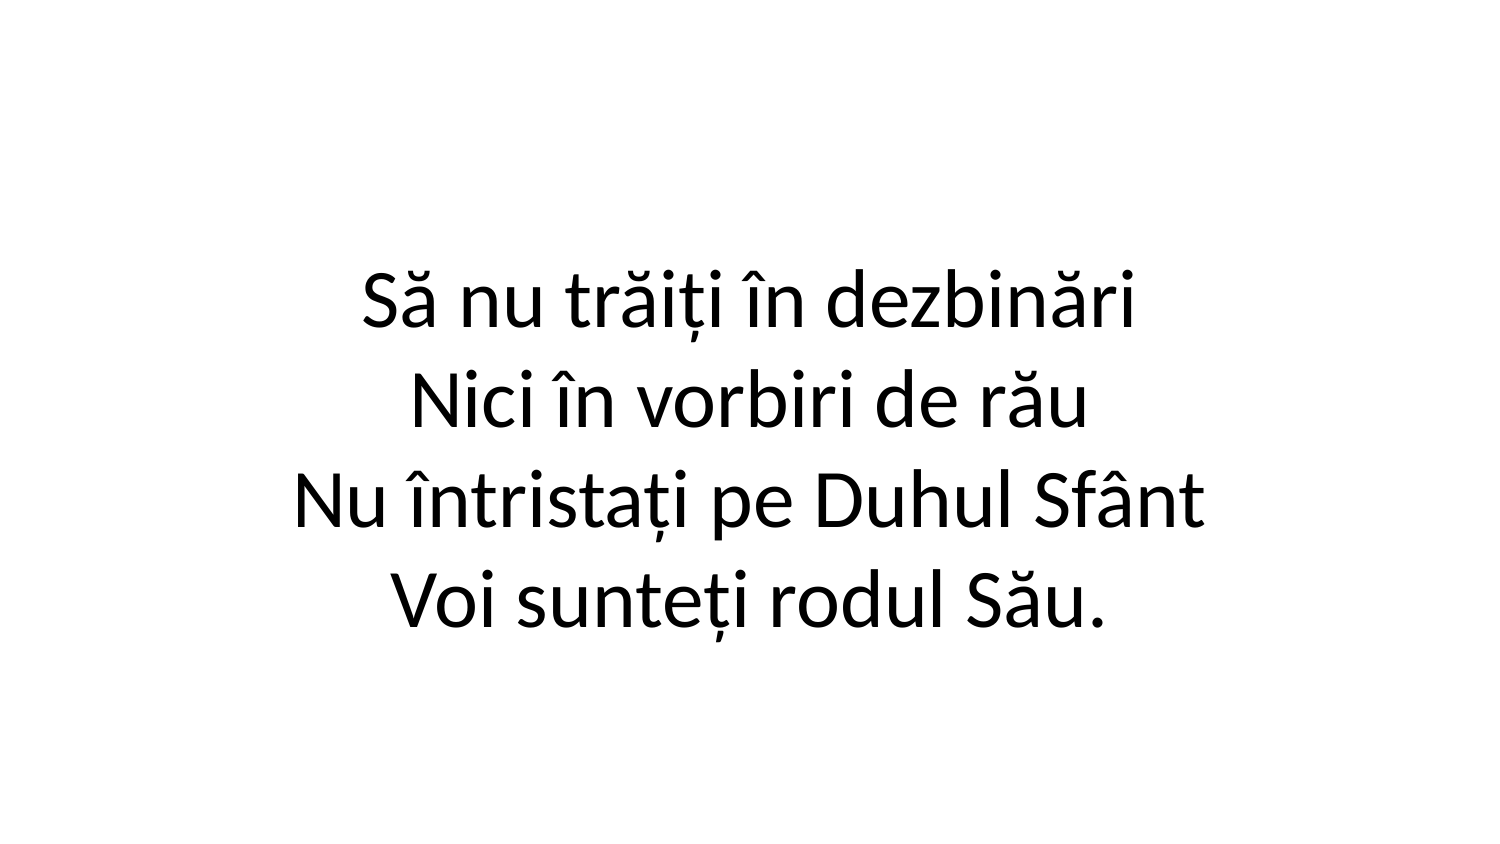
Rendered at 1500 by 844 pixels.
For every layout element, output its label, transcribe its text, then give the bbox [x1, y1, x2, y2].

text_box Să nu trăiți în dezbinări Nici în vorbiri de rău Nu întristați pe Duhul Sfânt Voi sunteți rodul Său. [277, 192, 1223, 652]
